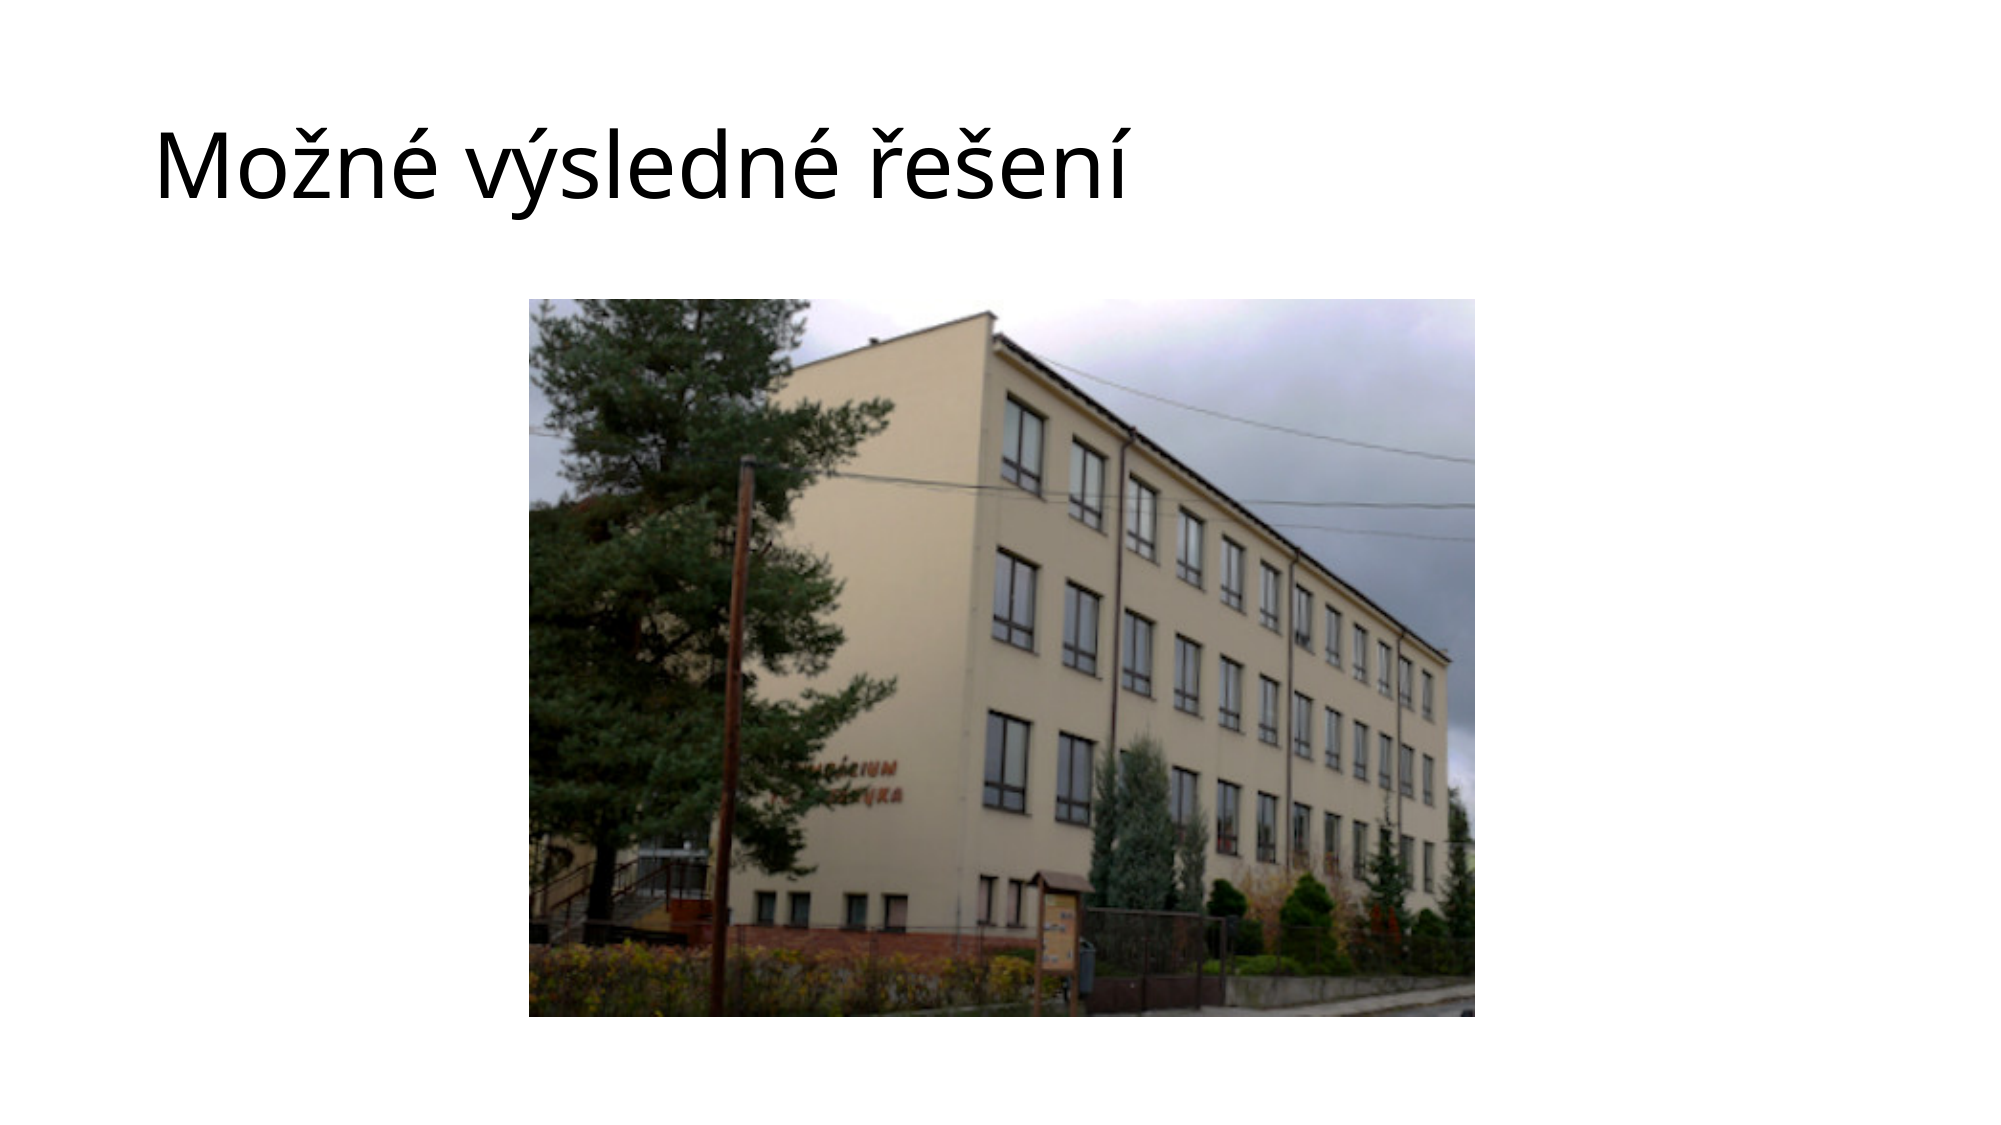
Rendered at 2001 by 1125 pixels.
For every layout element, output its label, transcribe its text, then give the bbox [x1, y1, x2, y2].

title Možné výsledné řešení [137, 59, 1863, 278]
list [529, 299, 1475, 1017]
